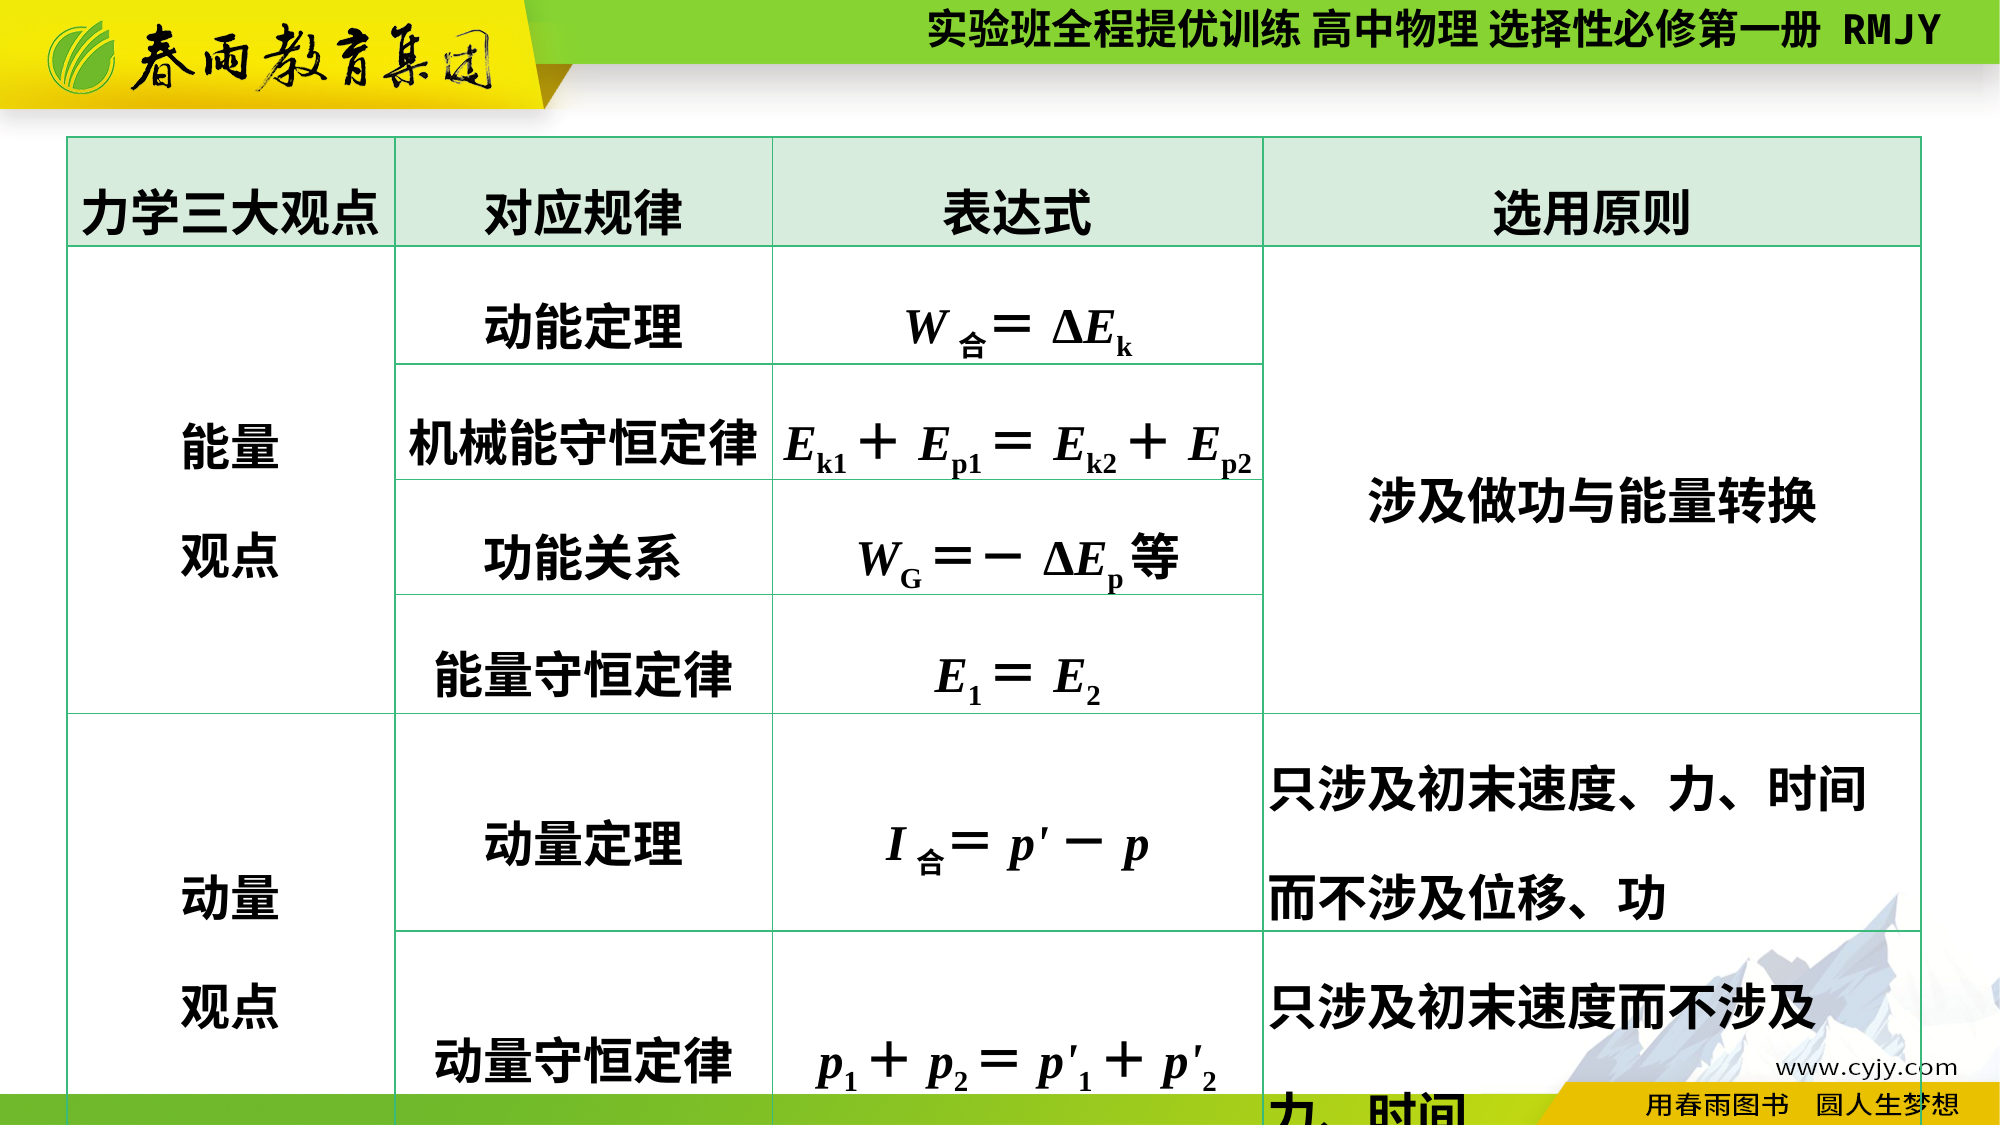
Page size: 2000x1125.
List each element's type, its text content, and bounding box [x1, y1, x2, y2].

table_cell Ek1＋Ep1＝Ek2＋Ep2 [773, 365, 1262, 479]
table_cell 动量 观点 [68, 714, 394, 1125]
table_cell E1＝E2 [773, 595, 1262, 713]
table_header 表达式 [773, 138, 1262, 245]
picture [0, 0, 2000, 1125]
table_cell 机械能守恒定律 [396, 365, 772, 479]
table_cell 涉及做功与能量转换 [1264, 247, 1920, 713]
table_header 选用原则 [1264, 138, 1920, 245]
table_cell 能量 观点 [68, 247, 394, 713]
table_cell 动能定理 [396, 247, 772, 363]
table_cell p1＋p2＝p'1＋p'2 [773, 932, 1262, 1125]
table_header 对应规律 [396, 138, 772, 245]
table_cell 功能关系 [396, 480, 772, 594]
table_cell I合＝p'－p [773, 714, 1262, 930]
table_cell WG＝－ΔEp等 [773, 480, 1262, 594]
table_header 力学三大观点 [68, 138, 394, 245]
table_cell 只涉及初末速度、力、时间而不涉及位移、功 [1264, 714, 1920, 930]
table_cell 只涉及初末速度而不涉及力、时间 [1264, 932, 1920, 1125]
table_cell 动量定理 [396, 714, 772, 930]
table_cell 能量守恒定律 [396, 595, 772, 713]
table_cell W合＝ΔEk [773, 247, 1262, 363]
table_cell 动量守恒定律 [396, 932, 772, 1125]
